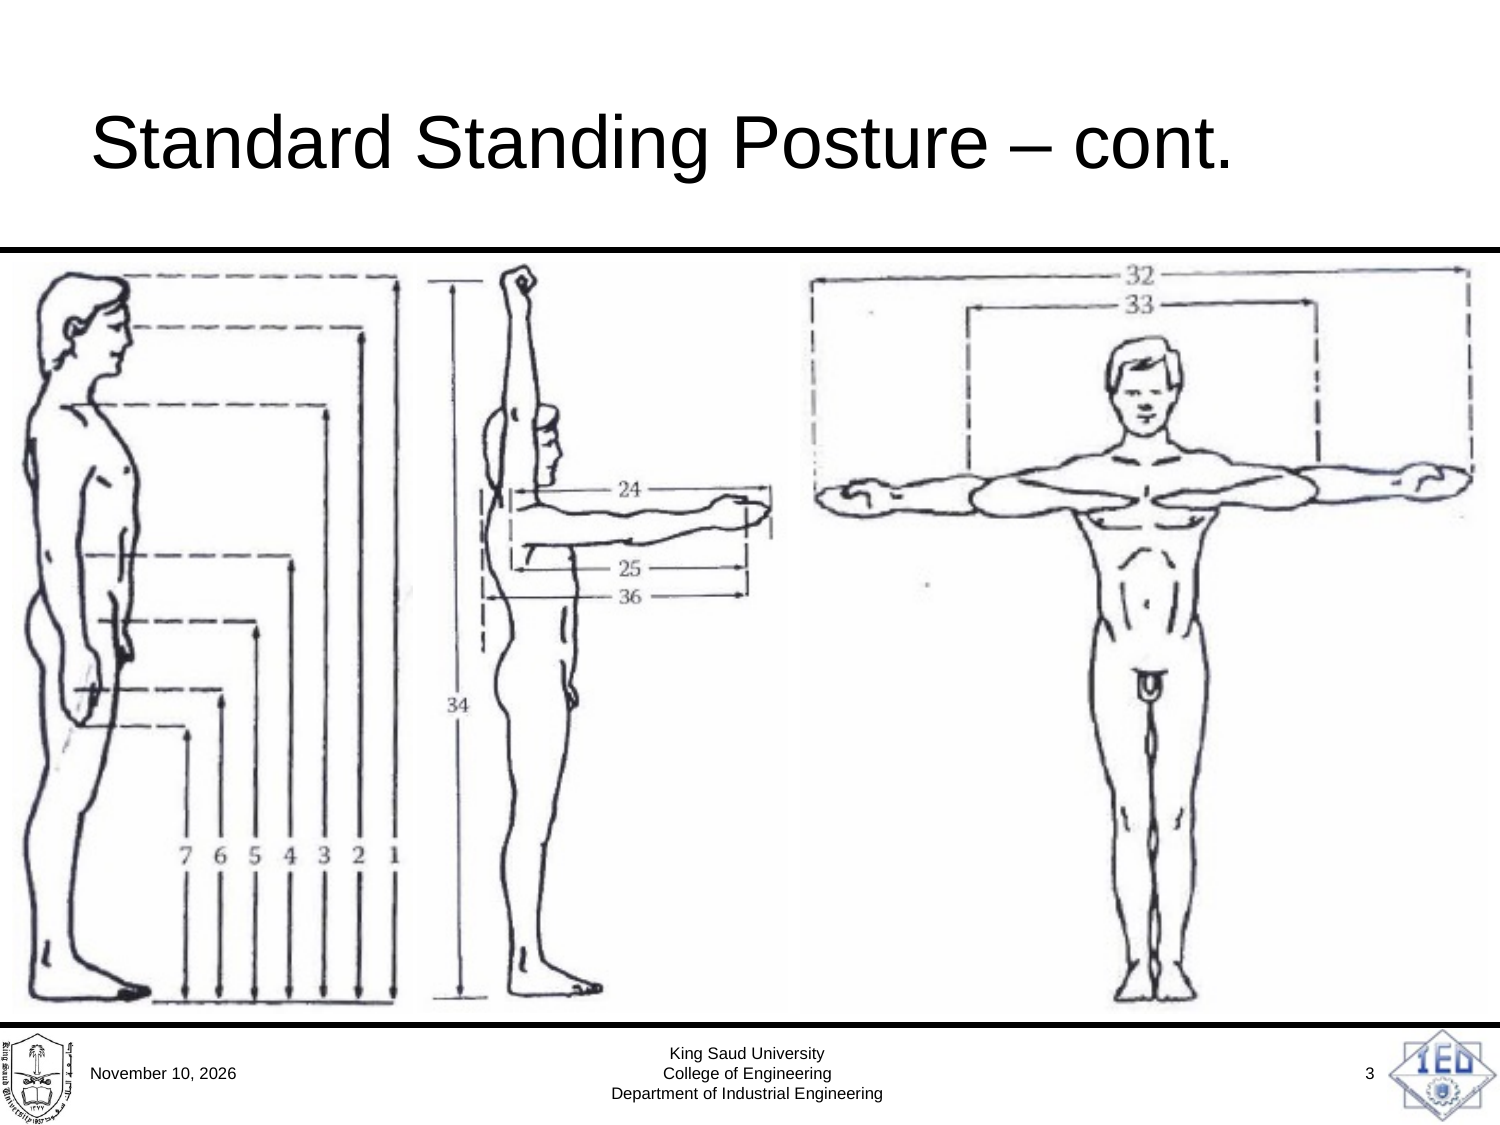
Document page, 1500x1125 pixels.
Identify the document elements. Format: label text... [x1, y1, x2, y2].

picture [1387, 1029, 1500, 1125]
slide_number 3 [1074, 1042, 1425, 1103]
picture [0, 1029, 74, 1125]
title Standard Standing Posture – cont. [75, 45, 1425, 233]
picture [800, 262, 1488, 1014]
footer King Saud University College of Engineering Department of Industrial Engineering [512, 1042, 988, 1103]
picture [417, 262, 788, 1013]
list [12, 262, 413, 1014]
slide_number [75, 1042, 425, 1103]
